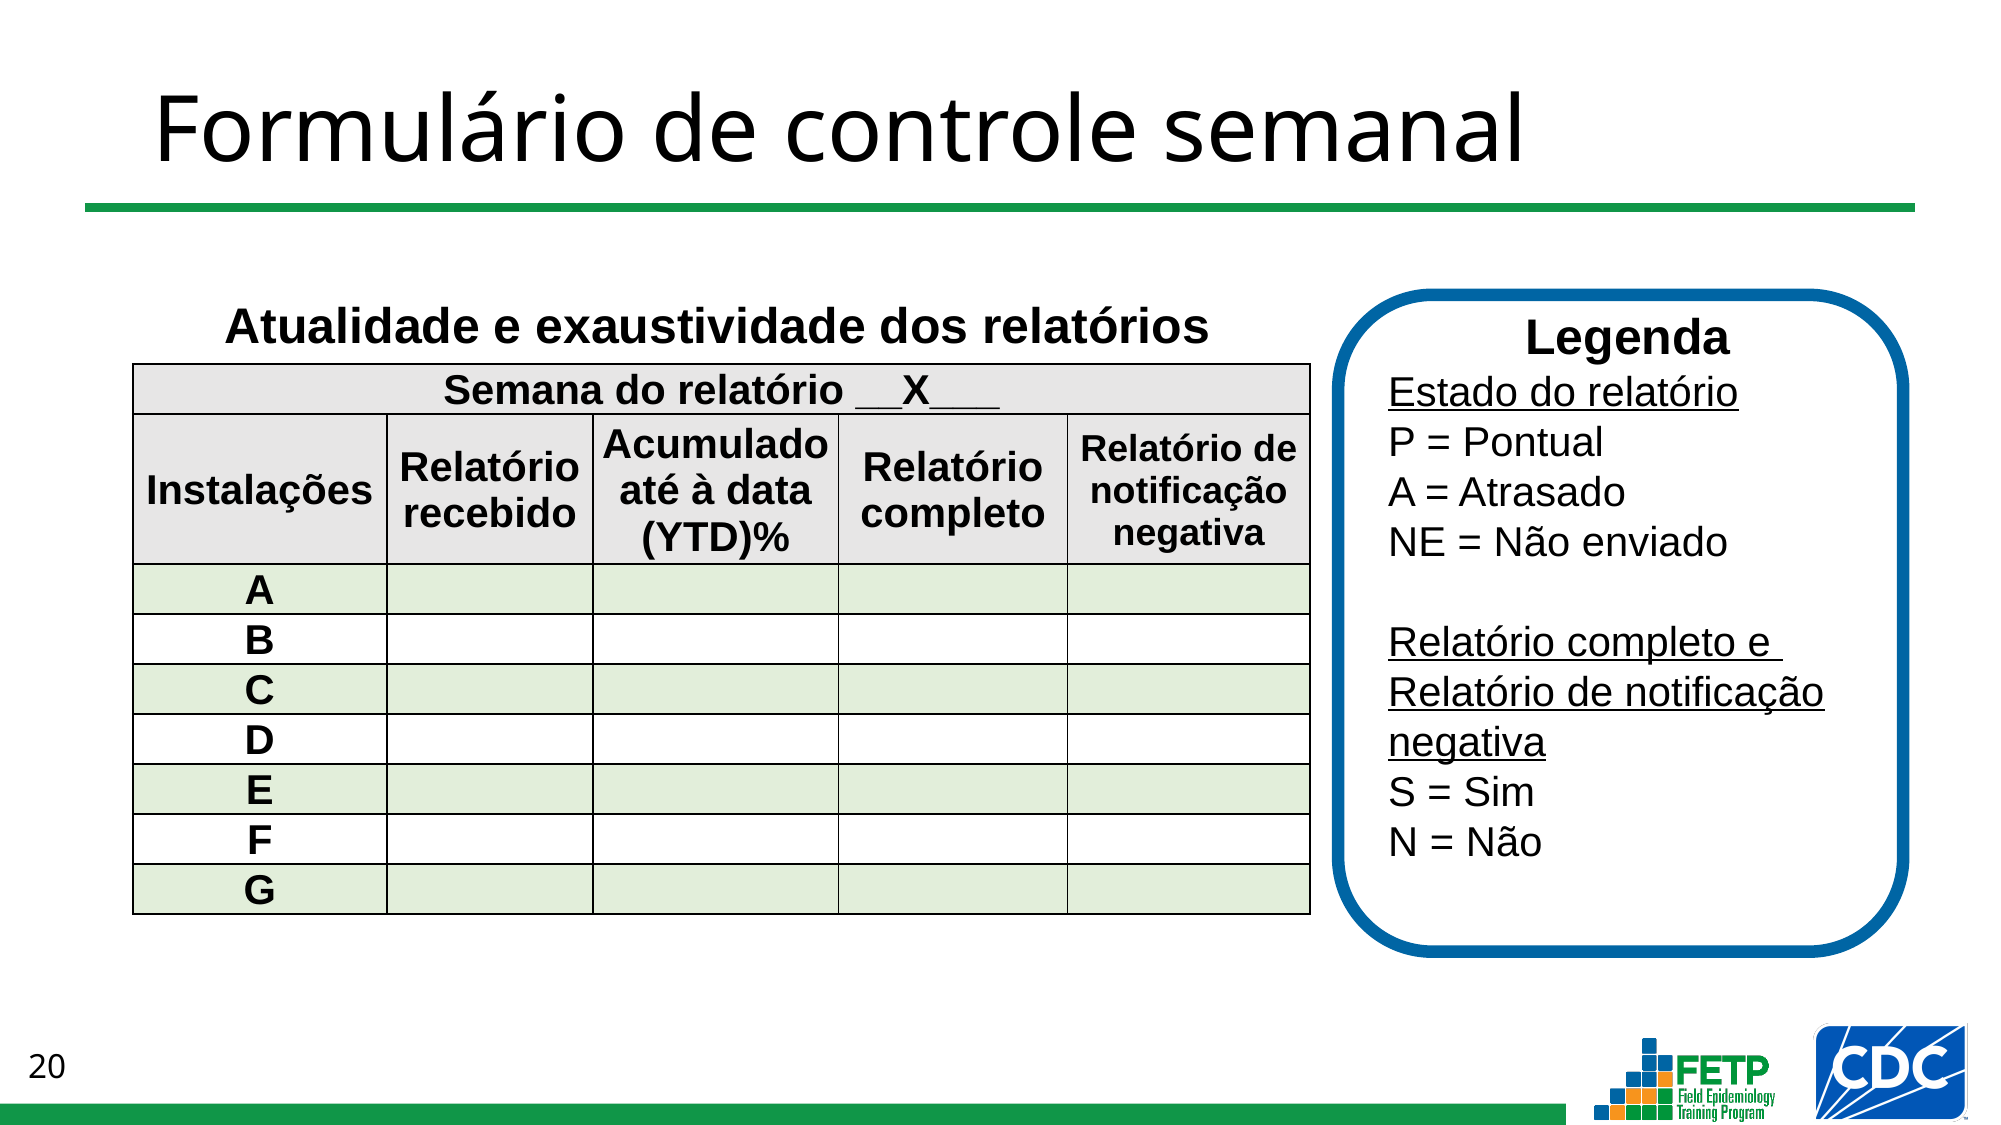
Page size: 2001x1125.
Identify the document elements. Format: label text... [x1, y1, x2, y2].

text_box [1337, 293, 1905, 953]
table_cell [839, 565, 1067, 613]
table_cell A [134, 565, 386, 613]
picture [1813, 1023, 1968, 1122]
table_cell [388, 615, 592, 663]
table_cell [594, 565, 838, 613]
table_cell [1068, 865, 1309, 913]
title Formulário de controle semanal [137, 75, 1863, 207]
table_cell [594, 715, 838, 763]
table_cell [839, 865, 1067, 913]
table_cell [1068, 665, 1309, 713]
table_cell Acumulado até à data (YTD)% [594, 415, 838, 563]
table_cell [388, 565, 592, 613]
table_cell [594, 765, 838, 813]
table_cell [839, 815, 1067, 863]
text_box Atualidade e exaustividade dos relatórios [189, 285, 1246, 361]
table_cell [1068, 715, 1309, 763]
table_cell [839, 765, 1067, 813]
table_cell [1068, 565, 1309, 613]
table_cell [388, 715, 592, 763]
table_cell Relatório completo [839, 415, 1067, 563]
table_cell F [134, 815, 386, 863]
table_cell G [134, 865, 386, 913]
table_cell B [134, 615, 386, 663]
table_cell [388, 865, 592, 913]
table_cell [839, 665, 1067, 713]
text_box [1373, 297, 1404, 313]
table_cell C [134, 665, 386, 713]
table_cell [388, 665, 592, 713]
table_cell [1068, 765, 1309, 813]
table_cell [594, 815, 838, 863]
table_cell Instalações [134, 415, 386, 563]
table_cell Relatório de notificação negativa [1068, 415, 1309, 563]
table_cell E [134, 765, 386, 813]
table_header Semana do relatório __X___ [134, 365, 1309, 413]
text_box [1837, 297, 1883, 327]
table_cell [594, 665, 838, 713]
table_cell Relatório recebido [388, 415, 592, 563]
table_cell [388, 815, 592, 863]
table_cell [388, 765, 592, 813]
table_cell [594, 615, 838, 663]
table_cell [839, 715, 1067, 763]
table_cell D [134, 715, 386, 763]
picture [1594, 1038, 1775, 1122]
table_cell [1068, 815, 1309, 863]
table_cell [594, 865, 838, 913]
table_cell [839, 615, 1067, 663]
table_cell [1068, 615, 1309, 663]
